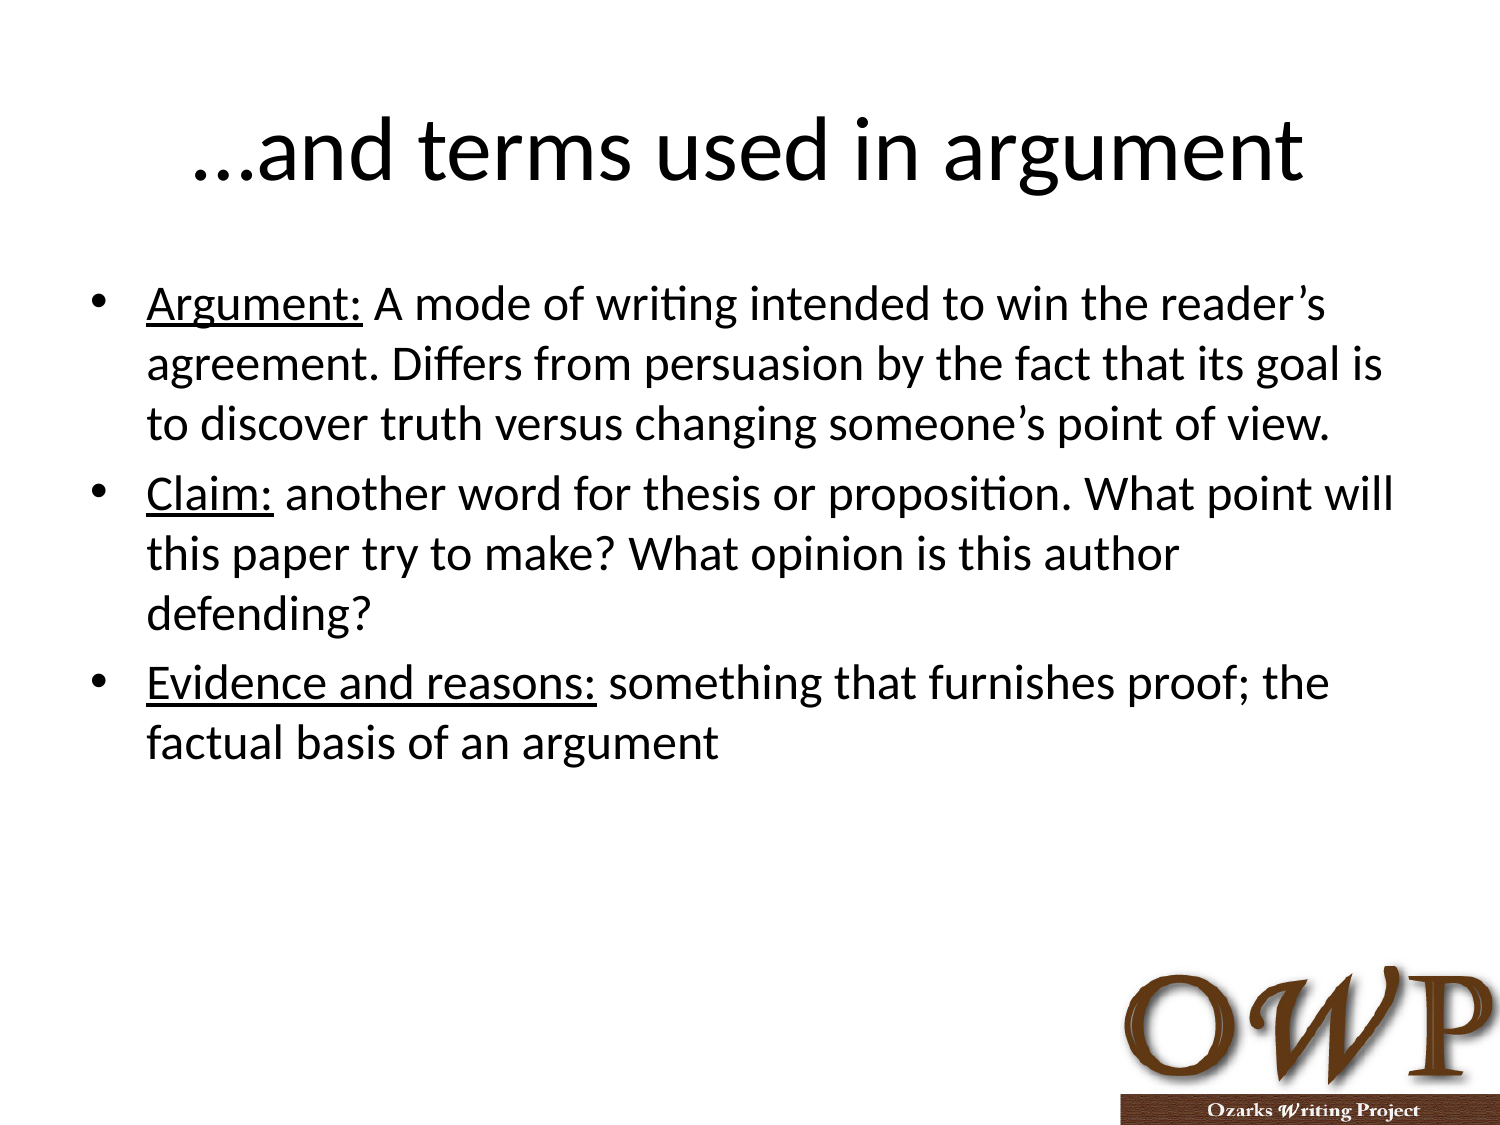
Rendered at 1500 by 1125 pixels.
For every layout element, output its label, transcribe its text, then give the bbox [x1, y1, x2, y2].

list Argument: A mode of writing intended to win the reader’s agreement. Differs from persuasion by the fact that its goal is to discover truth versus changing someone’s point of view. Claim: another word for thesis or proposition. What point will this paper try to make? What opinion is this author defending? Evidence and reasons: something that furnishes proof; the factual basis of an argument [74, 262, 1426, 1006]
picture [1120, 957, 1500, 1125]
title …and terms used in argument [74, 49, 1426, 238]
